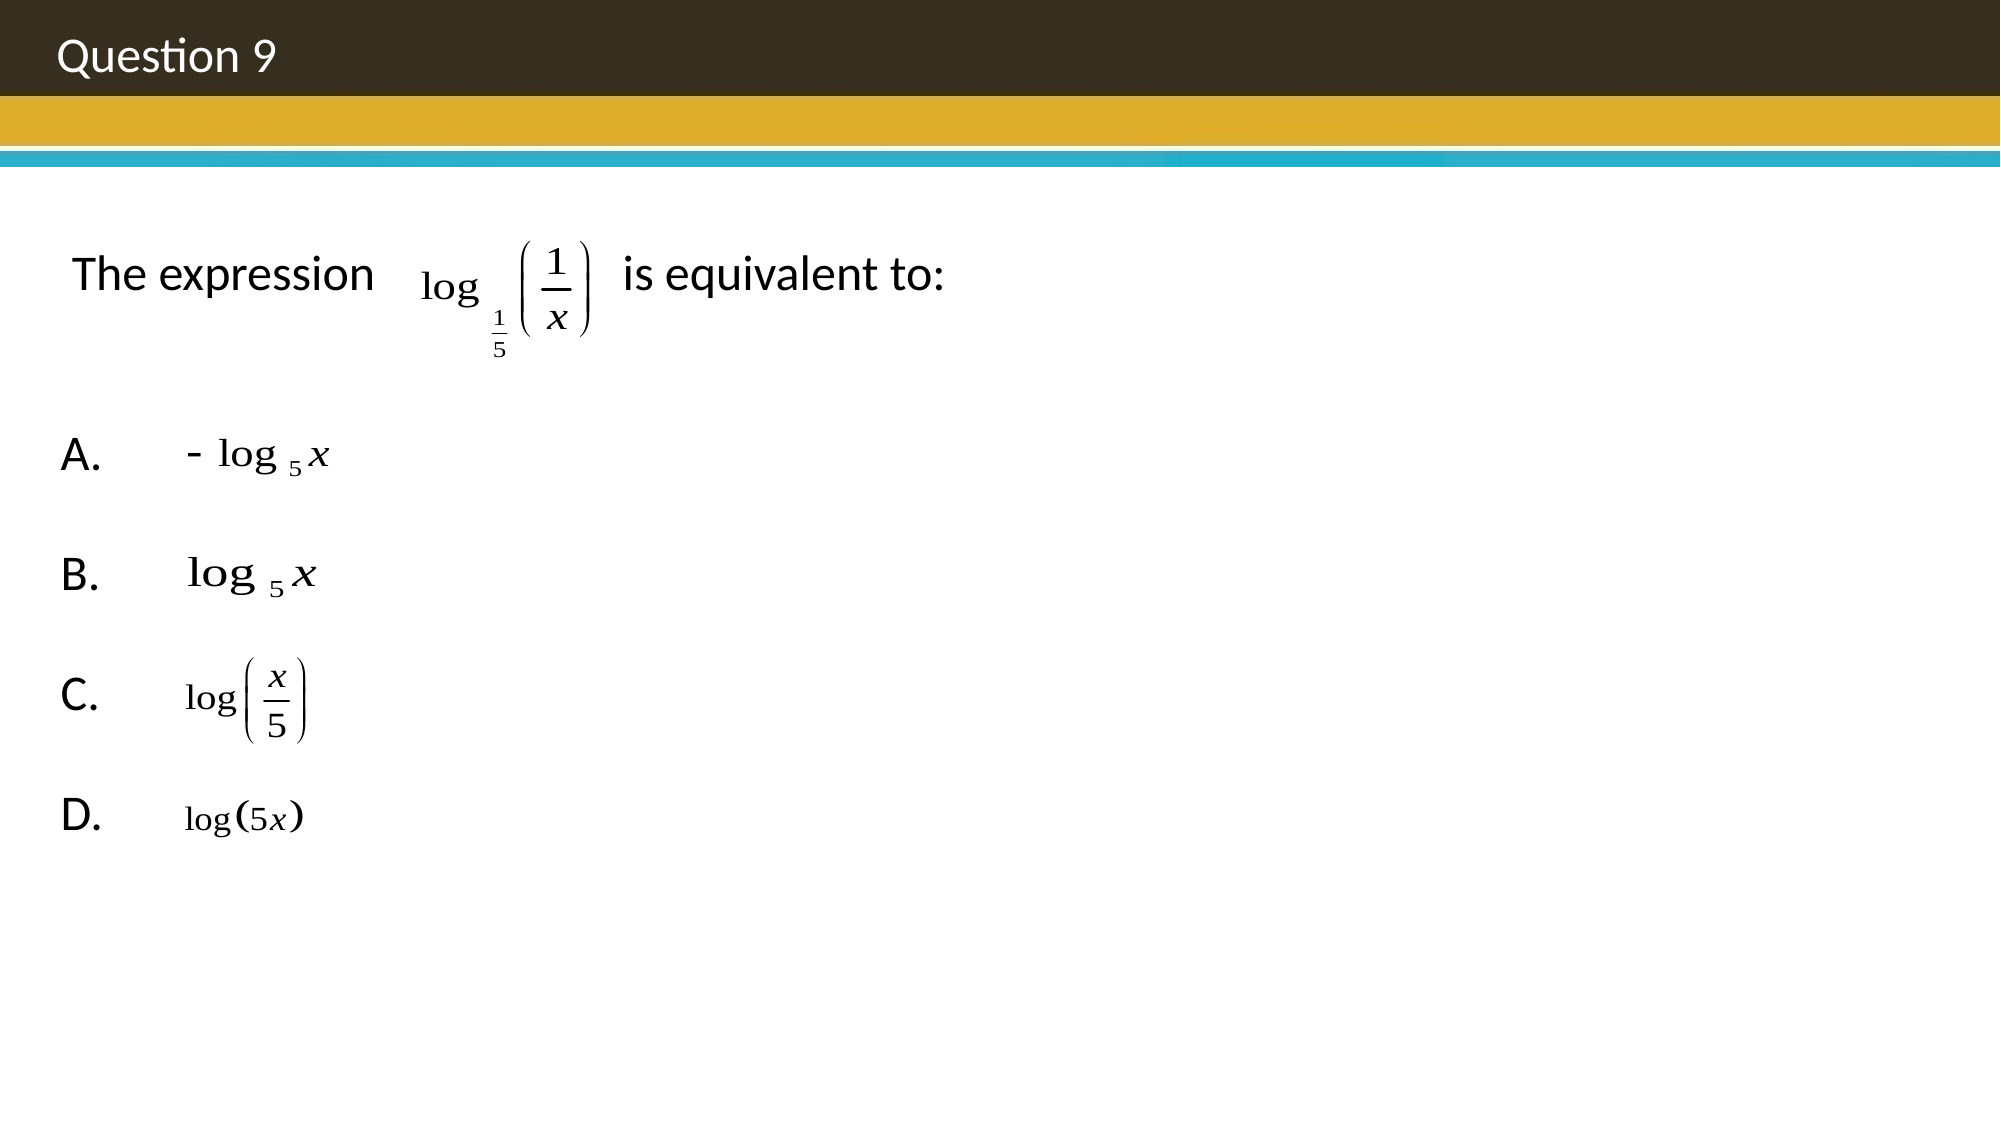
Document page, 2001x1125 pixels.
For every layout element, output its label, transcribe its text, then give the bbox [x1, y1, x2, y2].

picture [179, 793, 309, 850]
picture [179, 427, 340, 487]
text_box Question 9 [41, 14, 293, 90]
picture [0, 0, 2000, 167]
picture [414, 233, 605, 365]
text_box The expression is equivalent to: A. B. C. D. [45, 233, 1782, 1125]
picture [179, 650, 316, 751]
picture [179, 544, 330, 608]
